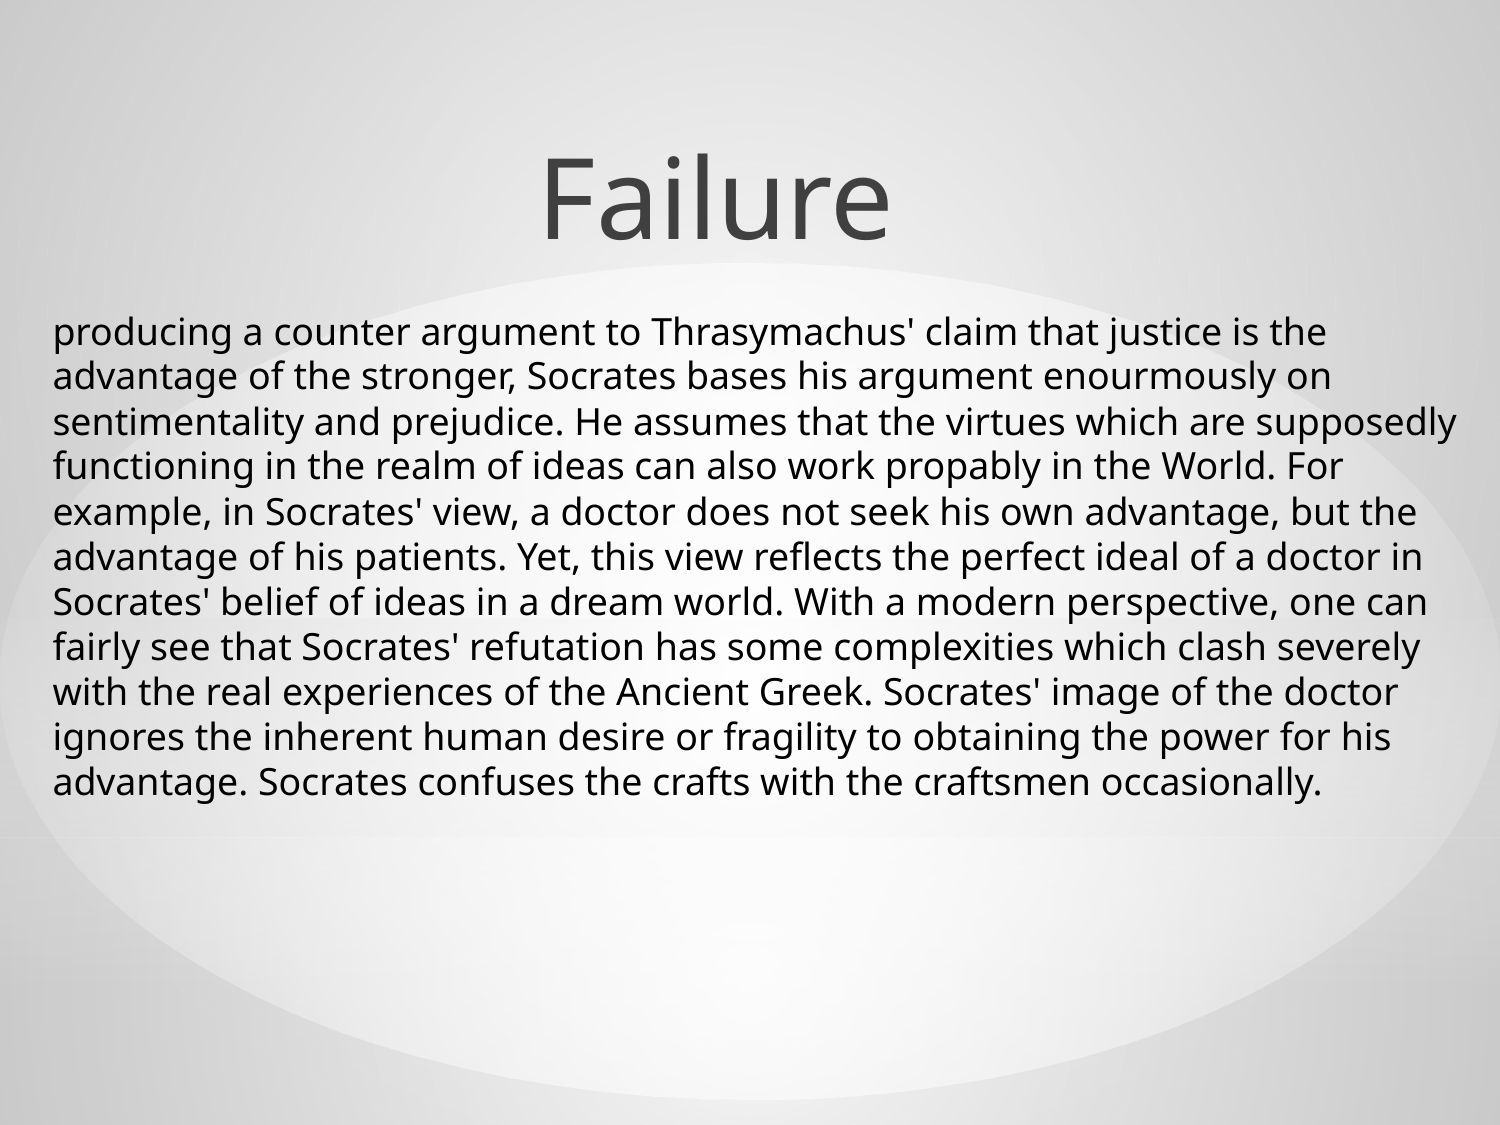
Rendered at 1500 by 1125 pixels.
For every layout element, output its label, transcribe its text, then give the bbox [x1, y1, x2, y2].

list Failure [187, 120, 1238, 288]
title producing a counter argument to Thrasymachus' claim that justice is the advantage of the stronger, Socrates bases his argument enourmously on sentimentality and prejudice. He assumes that the virtues which are supposedly functioning in the realm of ideas can also work propably in the World. For example, in Socrates' view, a doctor does not seek his own advantage, but the advantage of his patients. Yet, this view reflects the perfect ideal of a doctor in Socrates' belief of ideas in a dream world. With a modern perspective, one can fairly see that Socrates' refutation has some complexities which clash severely with the real experiences of the Ancient Greek. Socrates' image of the doctor ignores the inherent human desire or fragility to obtaining the power for his advantage. Socrates confuses the crafts with the craftsmen occasionally. [37, 299, 1500, 1125]
